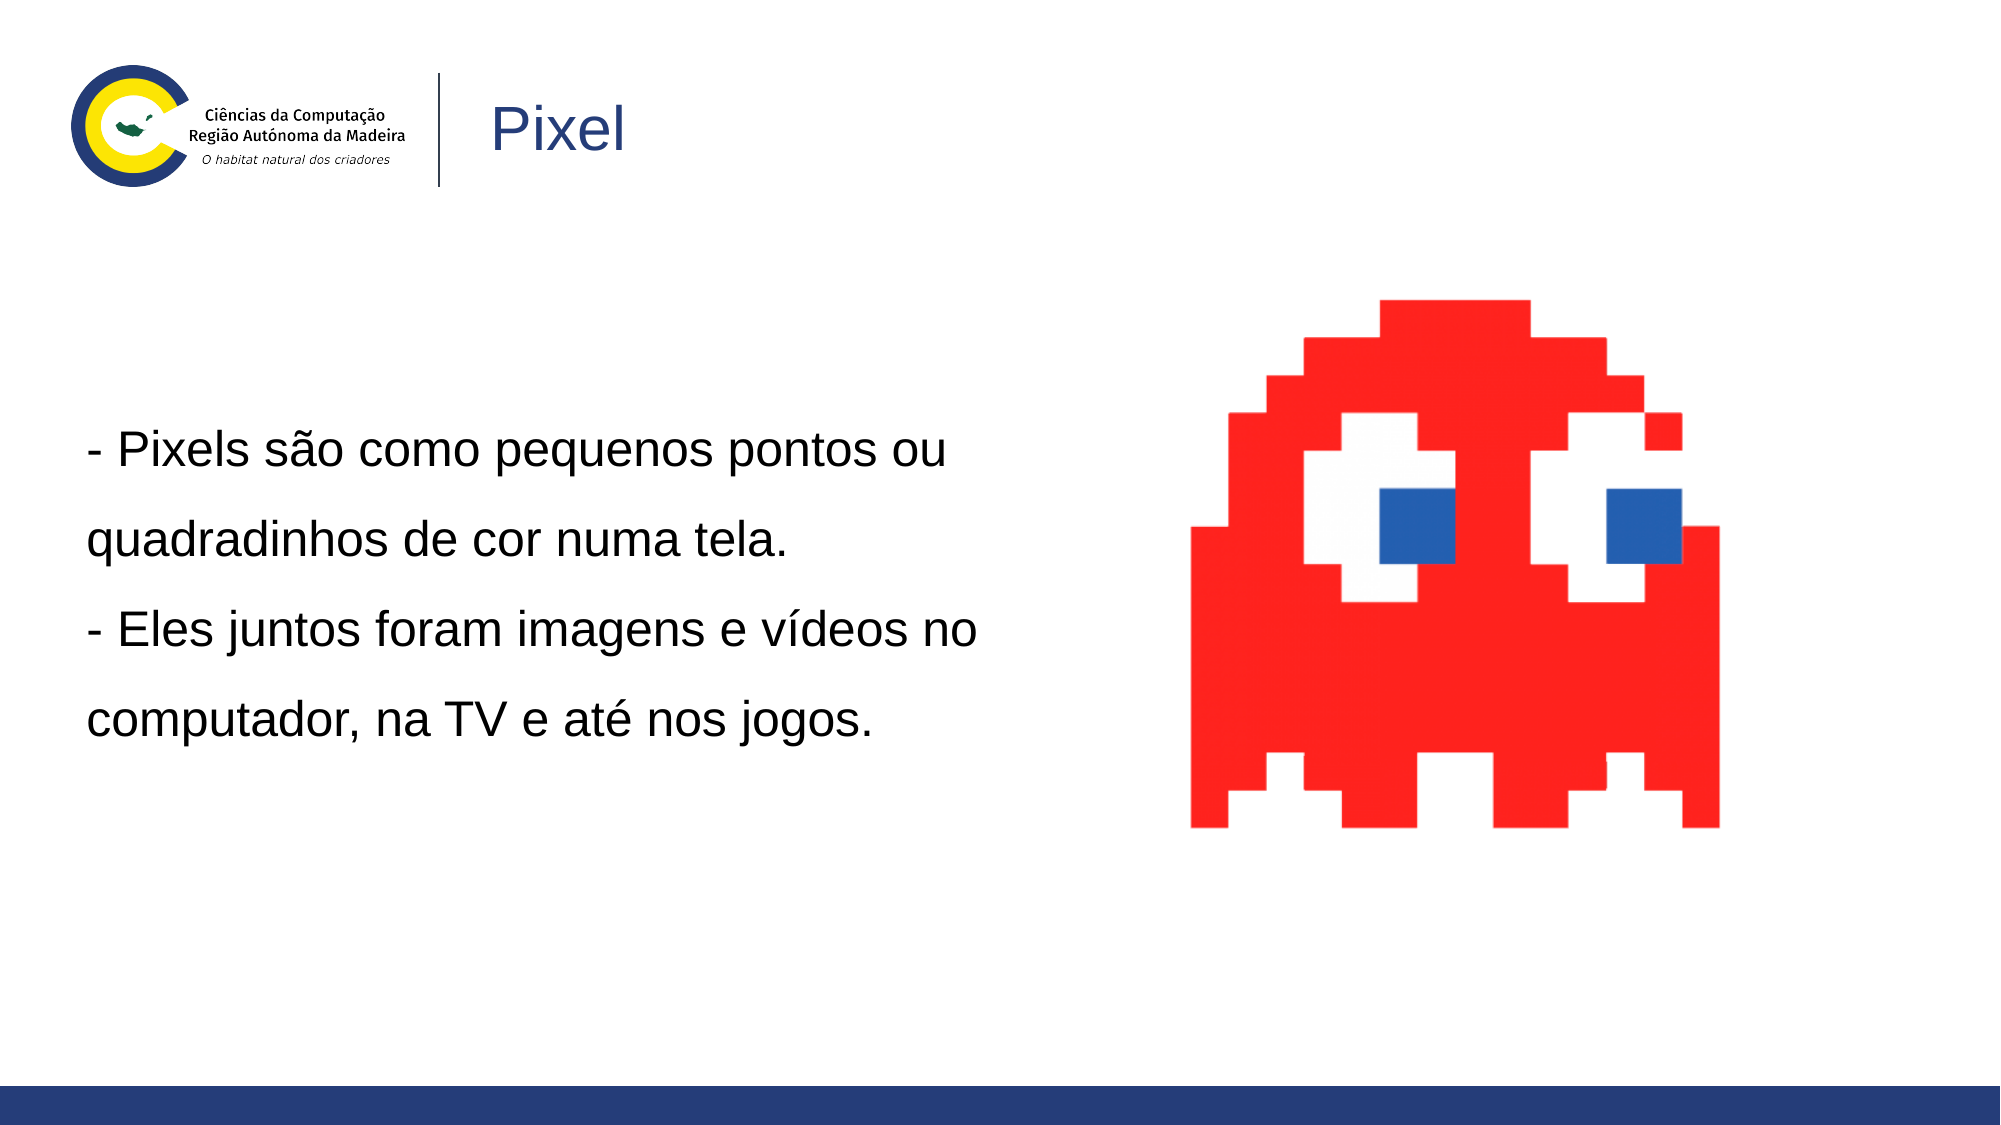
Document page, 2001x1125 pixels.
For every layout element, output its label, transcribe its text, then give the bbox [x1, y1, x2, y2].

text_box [71, 65, 440, 188]
picture [1174, 279, 1740, 846]
text_box [0, 1085, 2000, 1125]
text_box - Pixels são como pequenos pontos ou quadradinhos de cor numa tela. - Eles juntos foram imagens e vídeos no computador, na TV e até nos jogos. [71, 378, 1174, 754]
text_box Pixel [475, 80, 642, 171]
